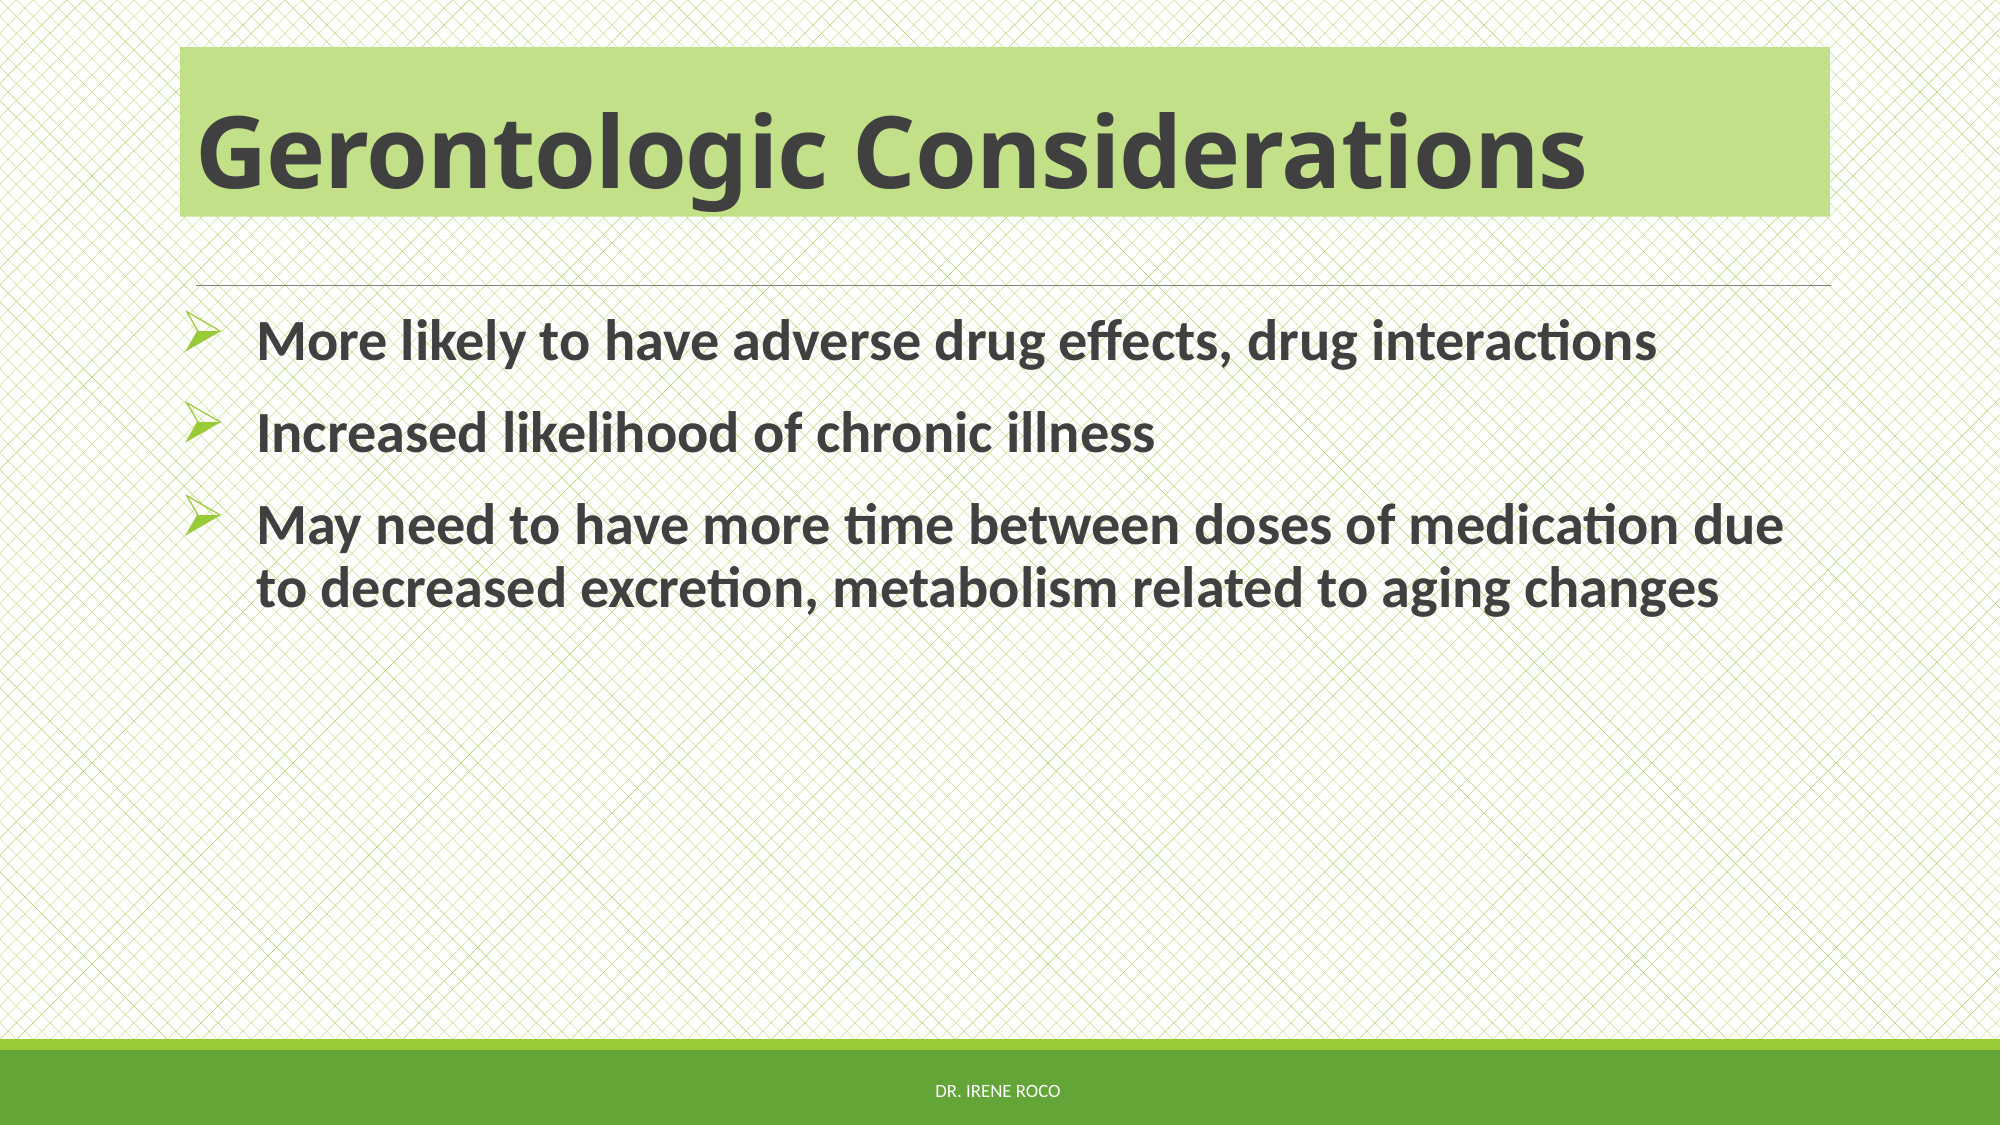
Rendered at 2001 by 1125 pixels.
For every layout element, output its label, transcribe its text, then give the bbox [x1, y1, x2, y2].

list More likely to have adverse drug effects, drug interactions Increased likelihood of chronic illness May need to have more time between doses of medication due to decreased excretion, metabolism related to aging changes [180, 302, 1830, 963]
footer Dr. Irene Roco [604, 1059, 1396, 1120]
title Gerontologic Considerations [180, 47, 1830, 217]
